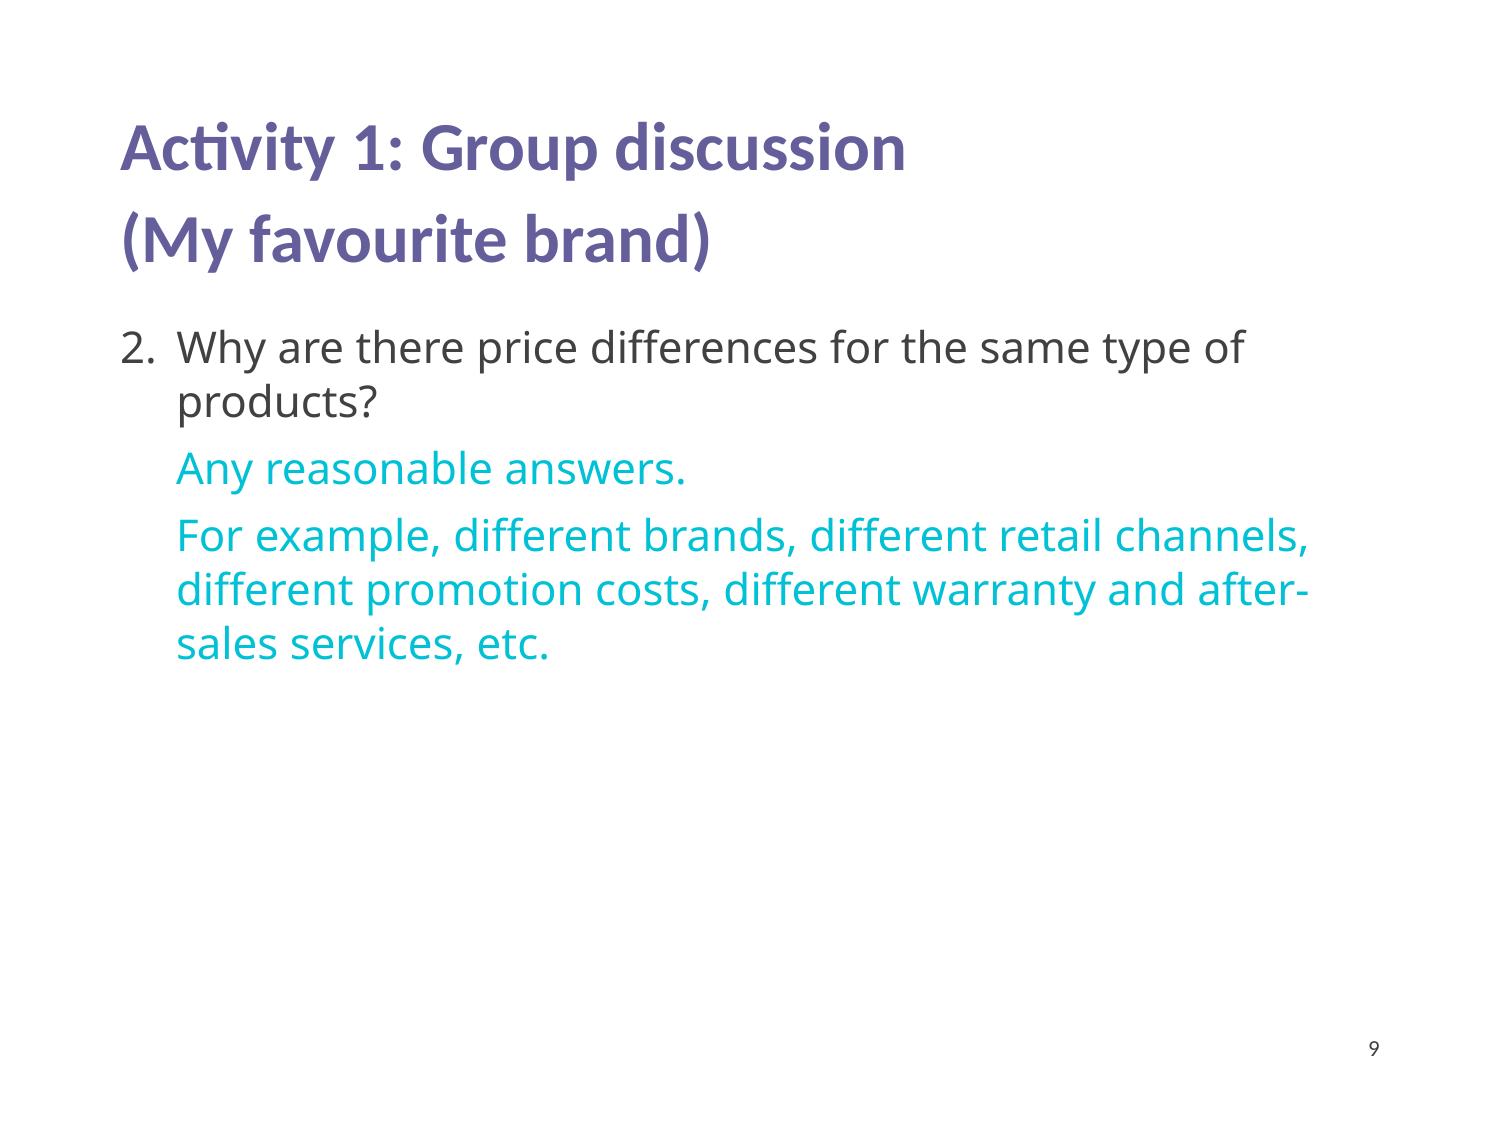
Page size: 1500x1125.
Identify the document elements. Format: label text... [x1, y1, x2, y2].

slide_number 9 [1358, 1035, 1381, 1062]
list Activity 1: Group discussion (My favourite brand) [119, 113, 1381, 312]
list Why are there price differences for the same type of products? Any reasonable answers. For example, different brands, different retail channels, different promotion costs, different warranty and after-sales services, etc. [119, 317, 1381, 912]
